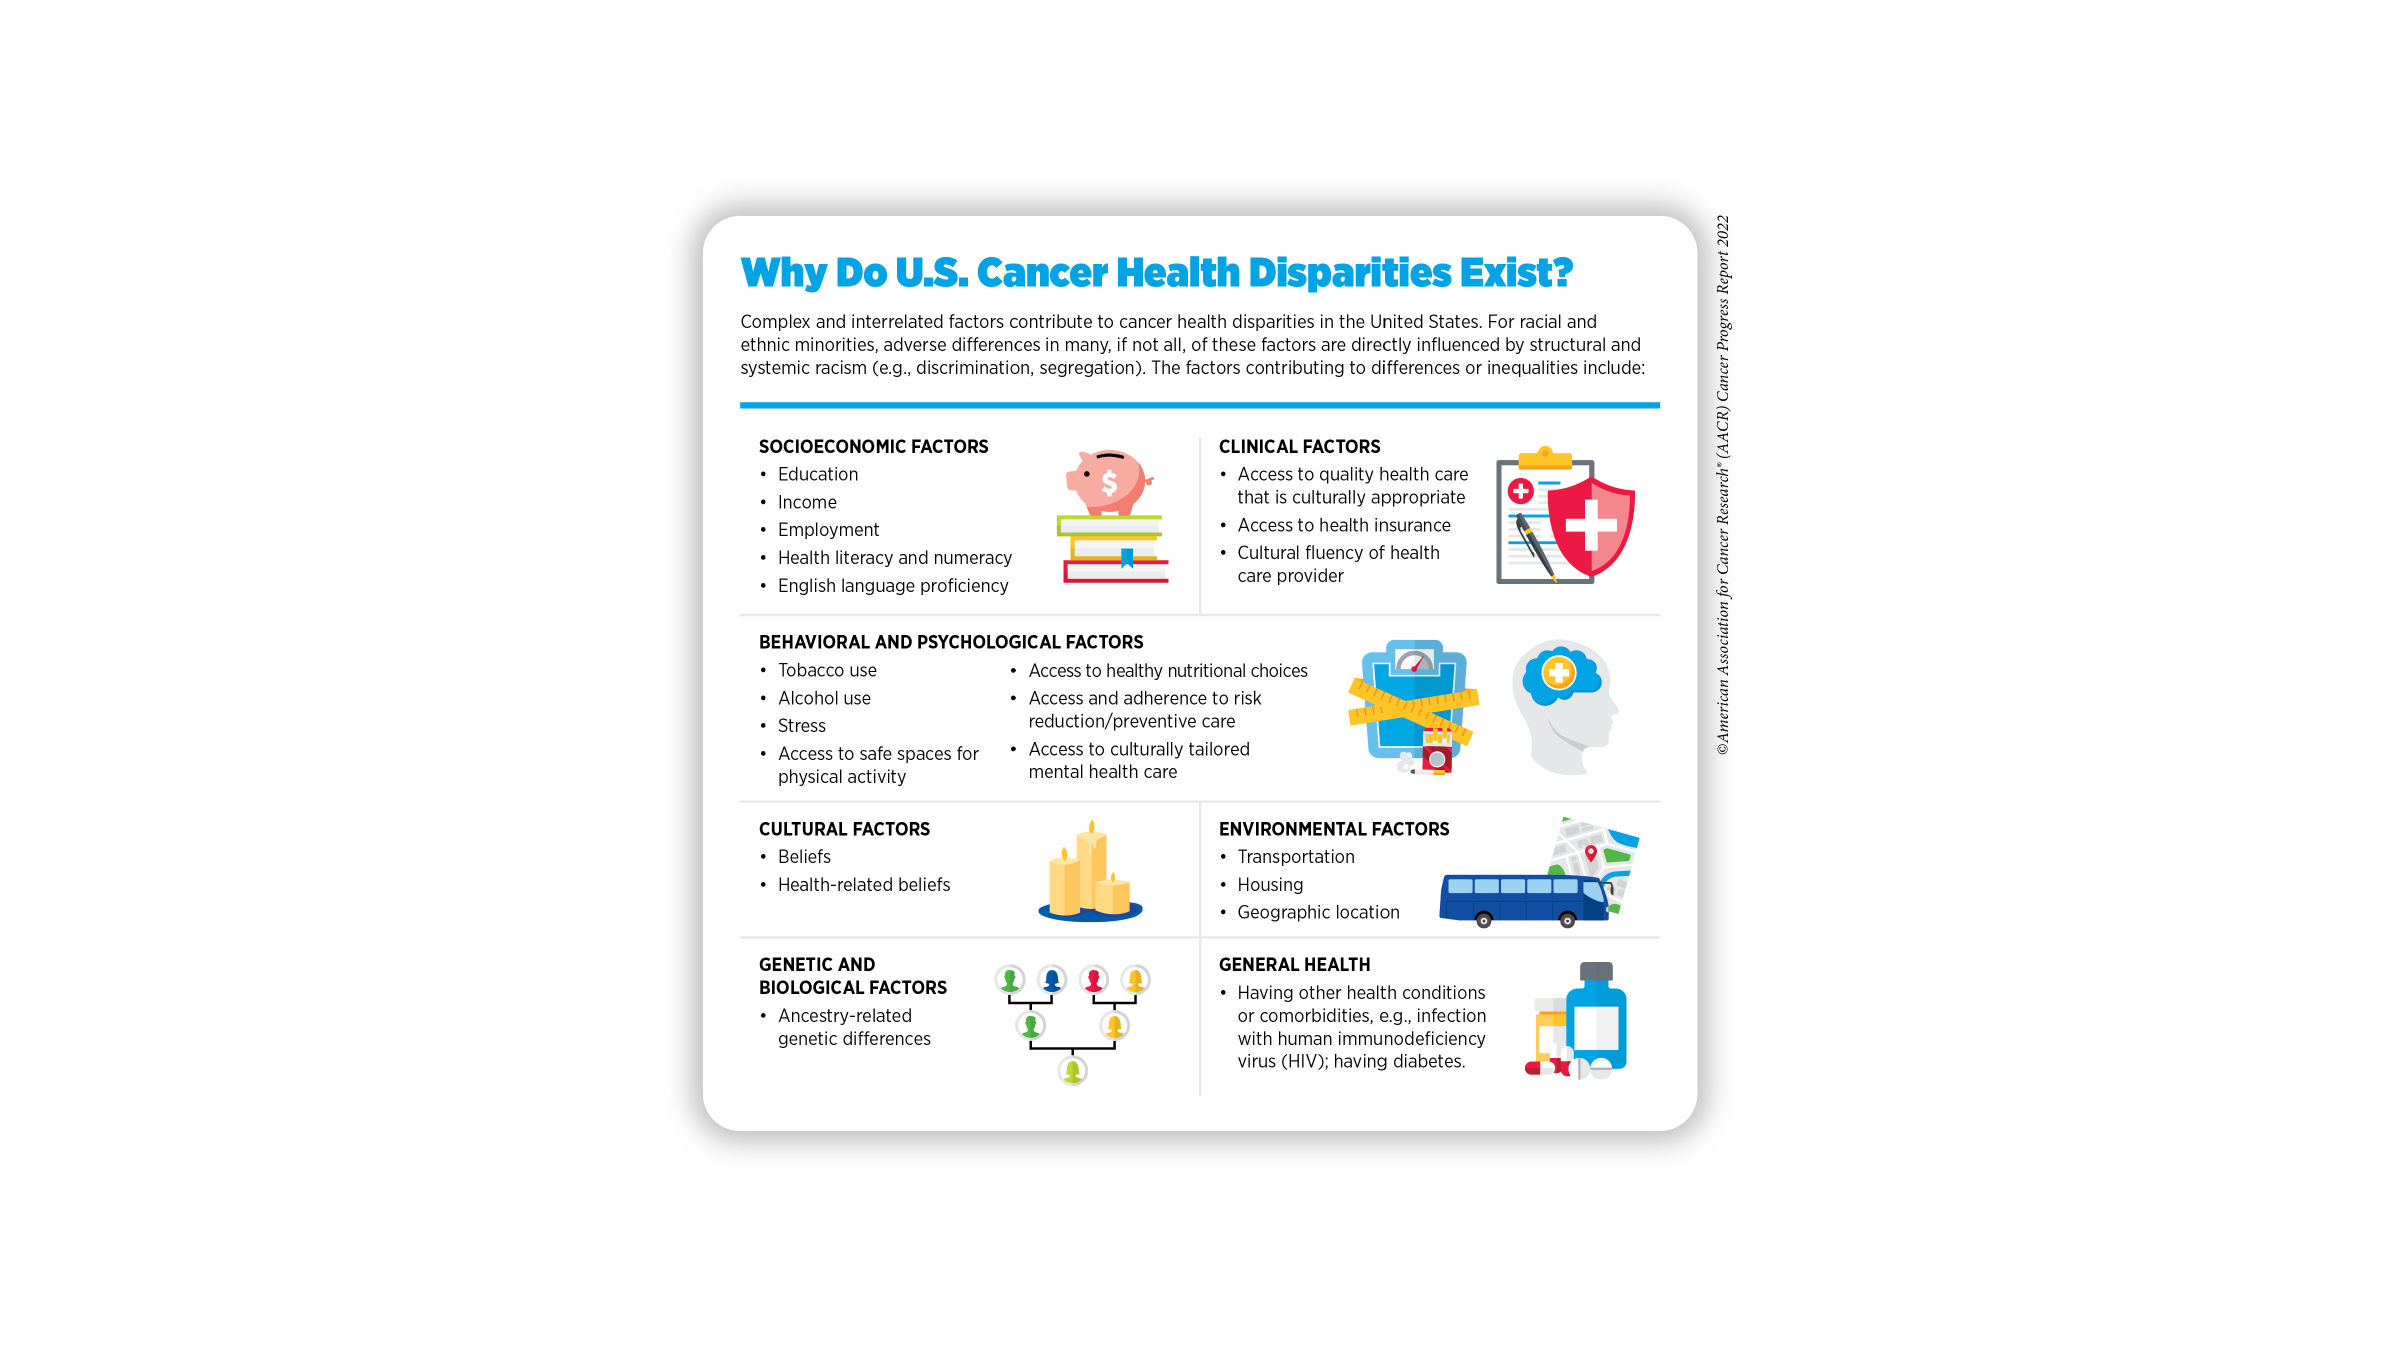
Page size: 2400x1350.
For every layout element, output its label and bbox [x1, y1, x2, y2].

picture [646, 159, 1754, 1191]
